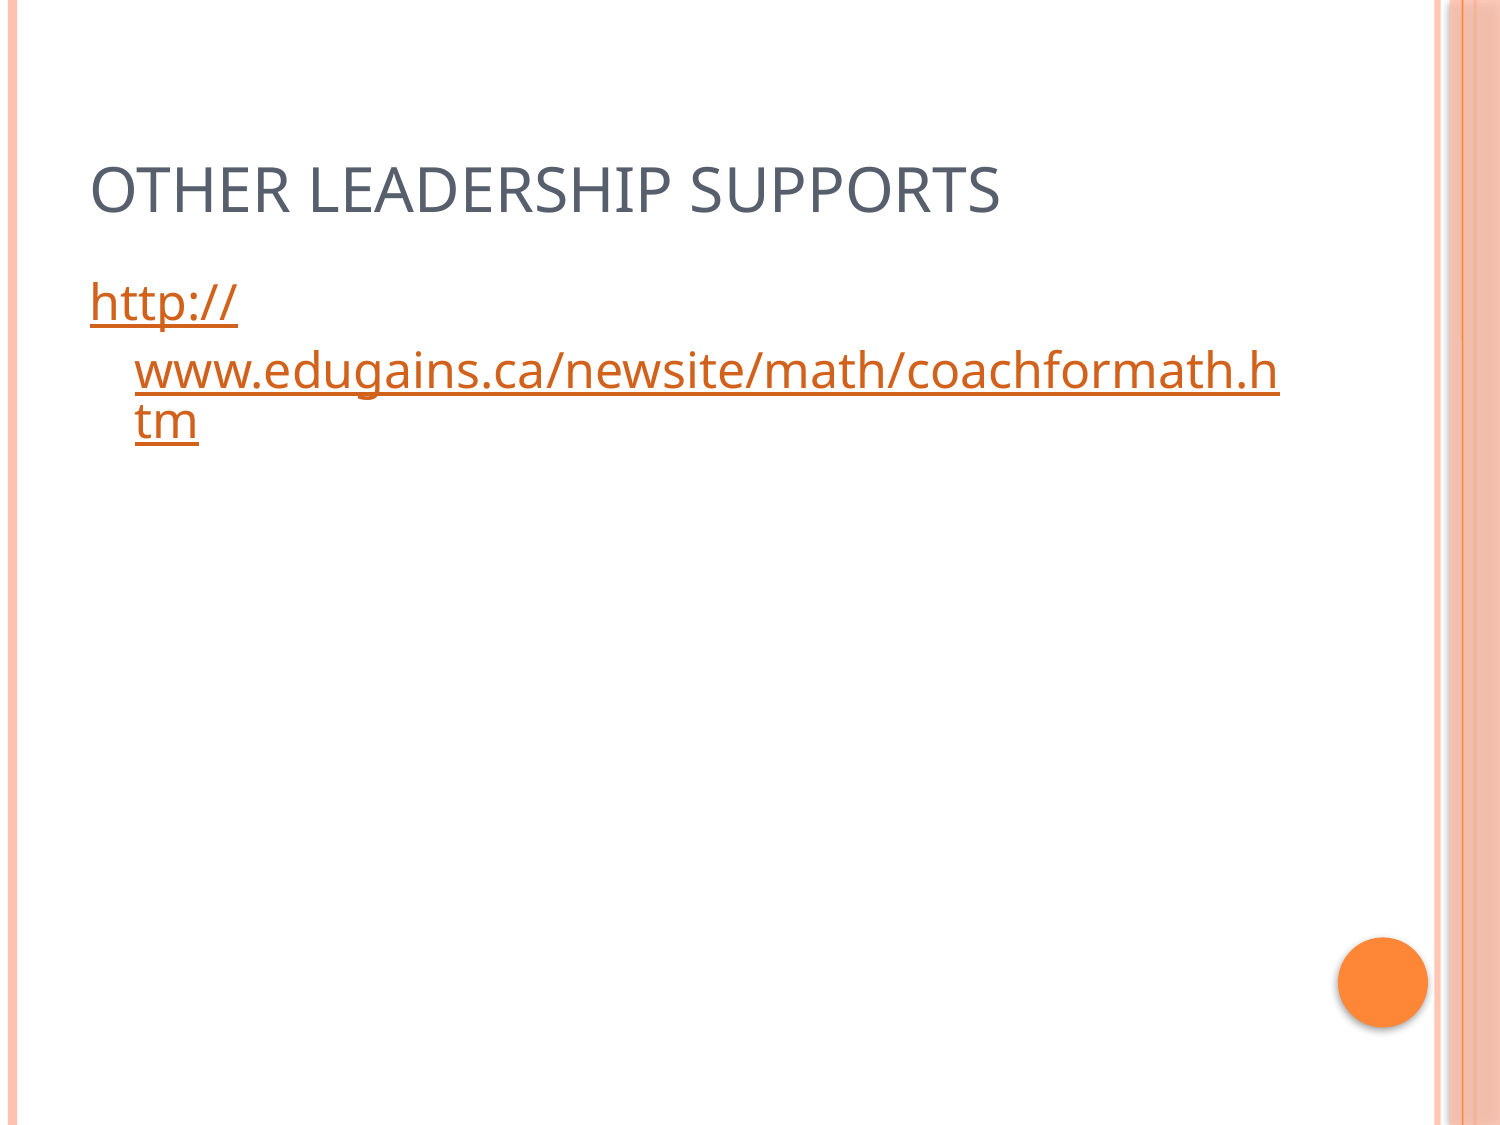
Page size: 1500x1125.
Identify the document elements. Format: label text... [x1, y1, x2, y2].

title Other Leadership Supports [75, 45, 1300, 233]
list http://www.edugains.ca/newsite/math/coachformath.htm [75, 262, 1300, 1062]
